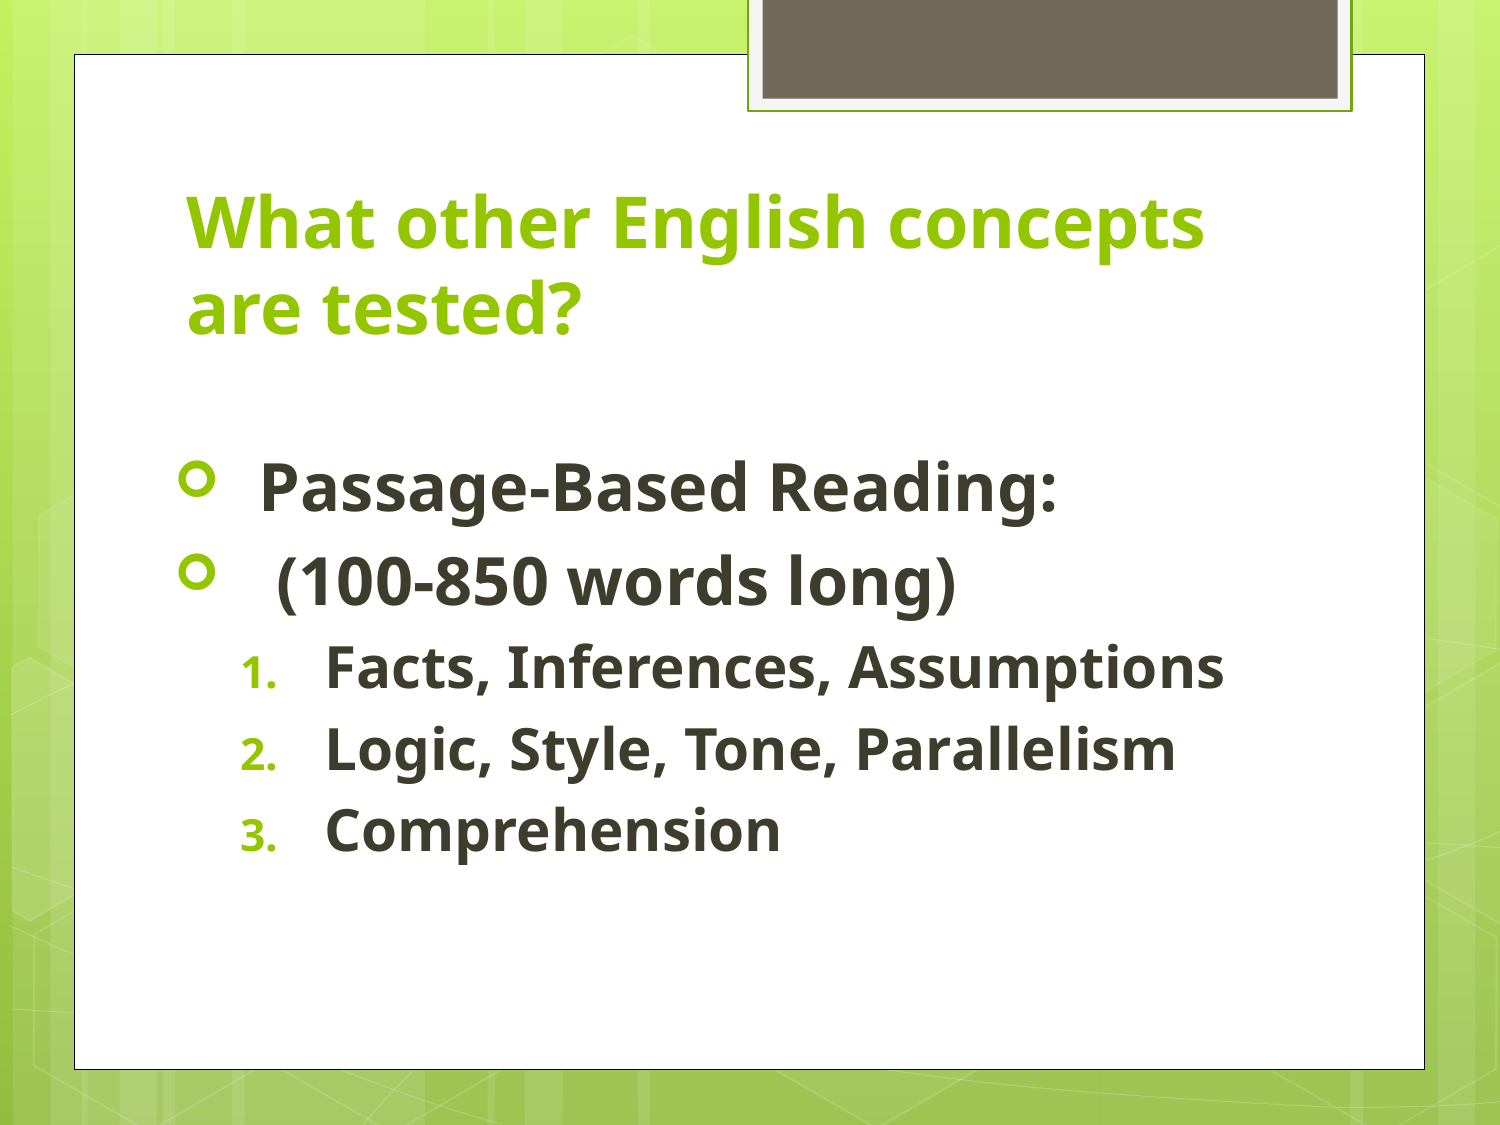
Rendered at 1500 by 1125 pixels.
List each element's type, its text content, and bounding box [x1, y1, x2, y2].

title What other English concepts are tested? [171, 168, 1324, 357]
list Passage-Based Reading: (100-850 words long) Facts, Inferences, Assumptions Logic, Style, Tone, Parallelism Comprehension [150, 437, 1262, 1014]
